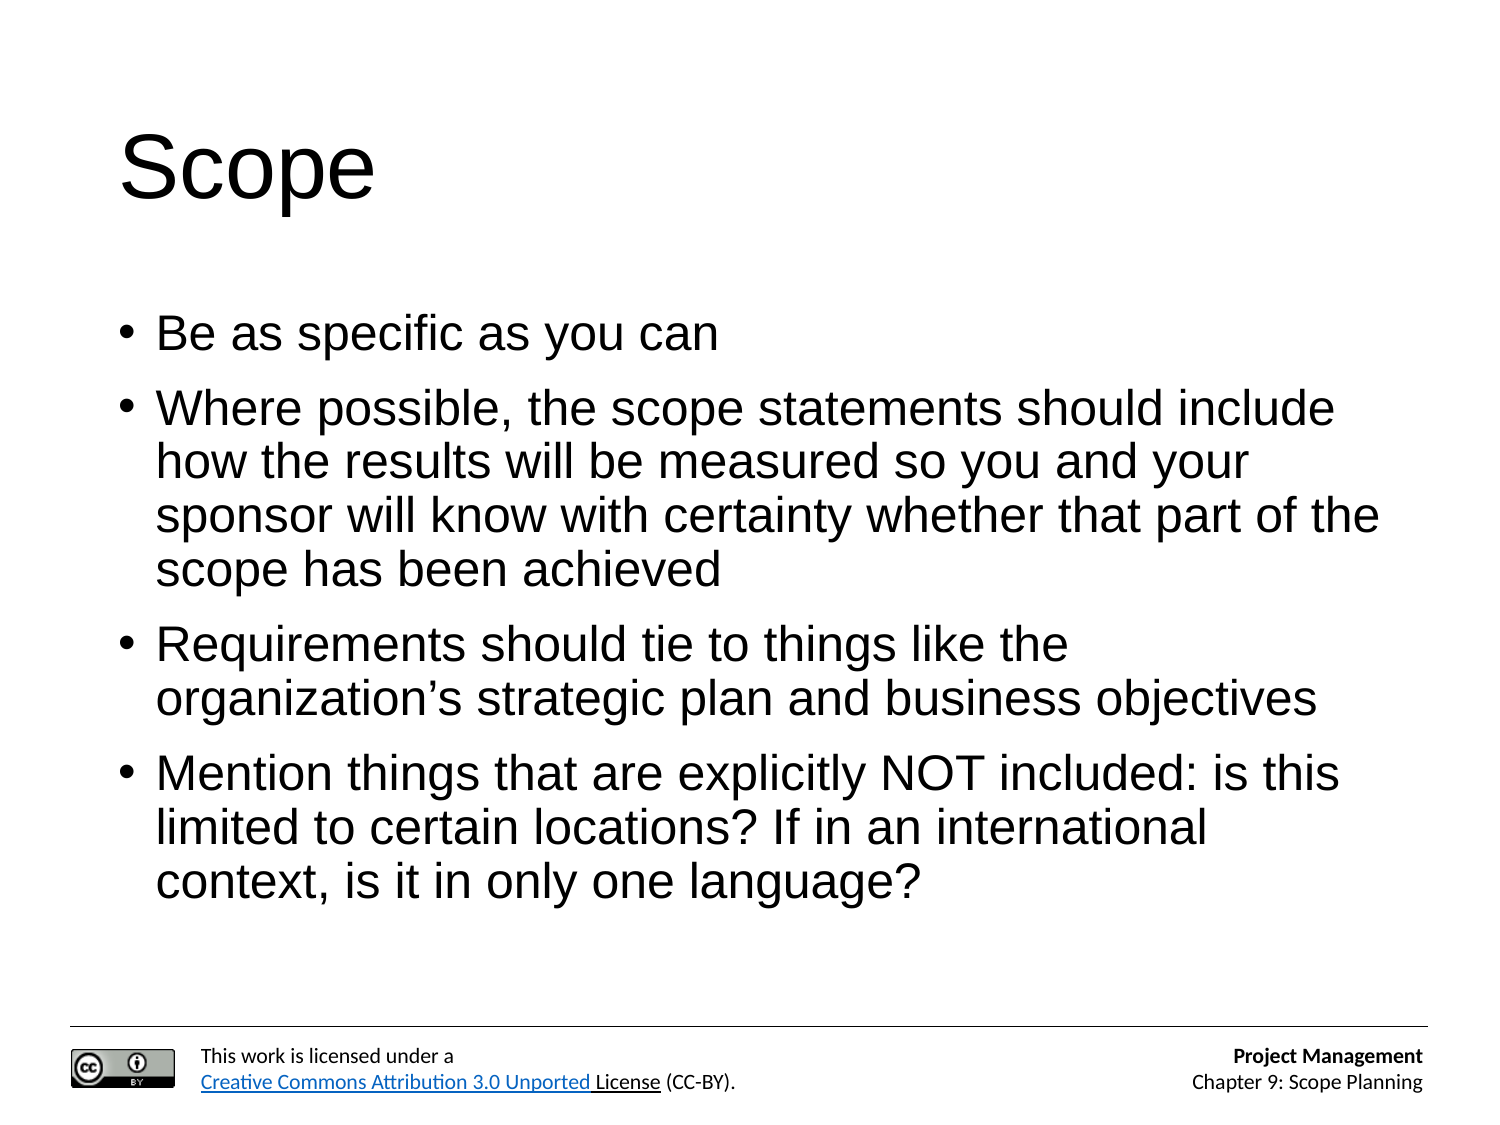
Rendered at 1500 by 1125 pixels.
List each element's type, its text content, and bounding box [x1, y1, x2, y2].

list Be as specific as you can Where possible, the scope statements should include how the results will be measured so you and your sponsor will know with certainty whether that part of the scope has been achieved Requirements should tie to things like the organization’s strategic plan and business objectives Mention things that are explicitly NOT included: is this limited to certain locations? If in an international context, is it in only one language? [103, 299, 1397, 1014]
title Scope [103, 59, 1397, 278]
picture [71, 1049, 175, 1088]
